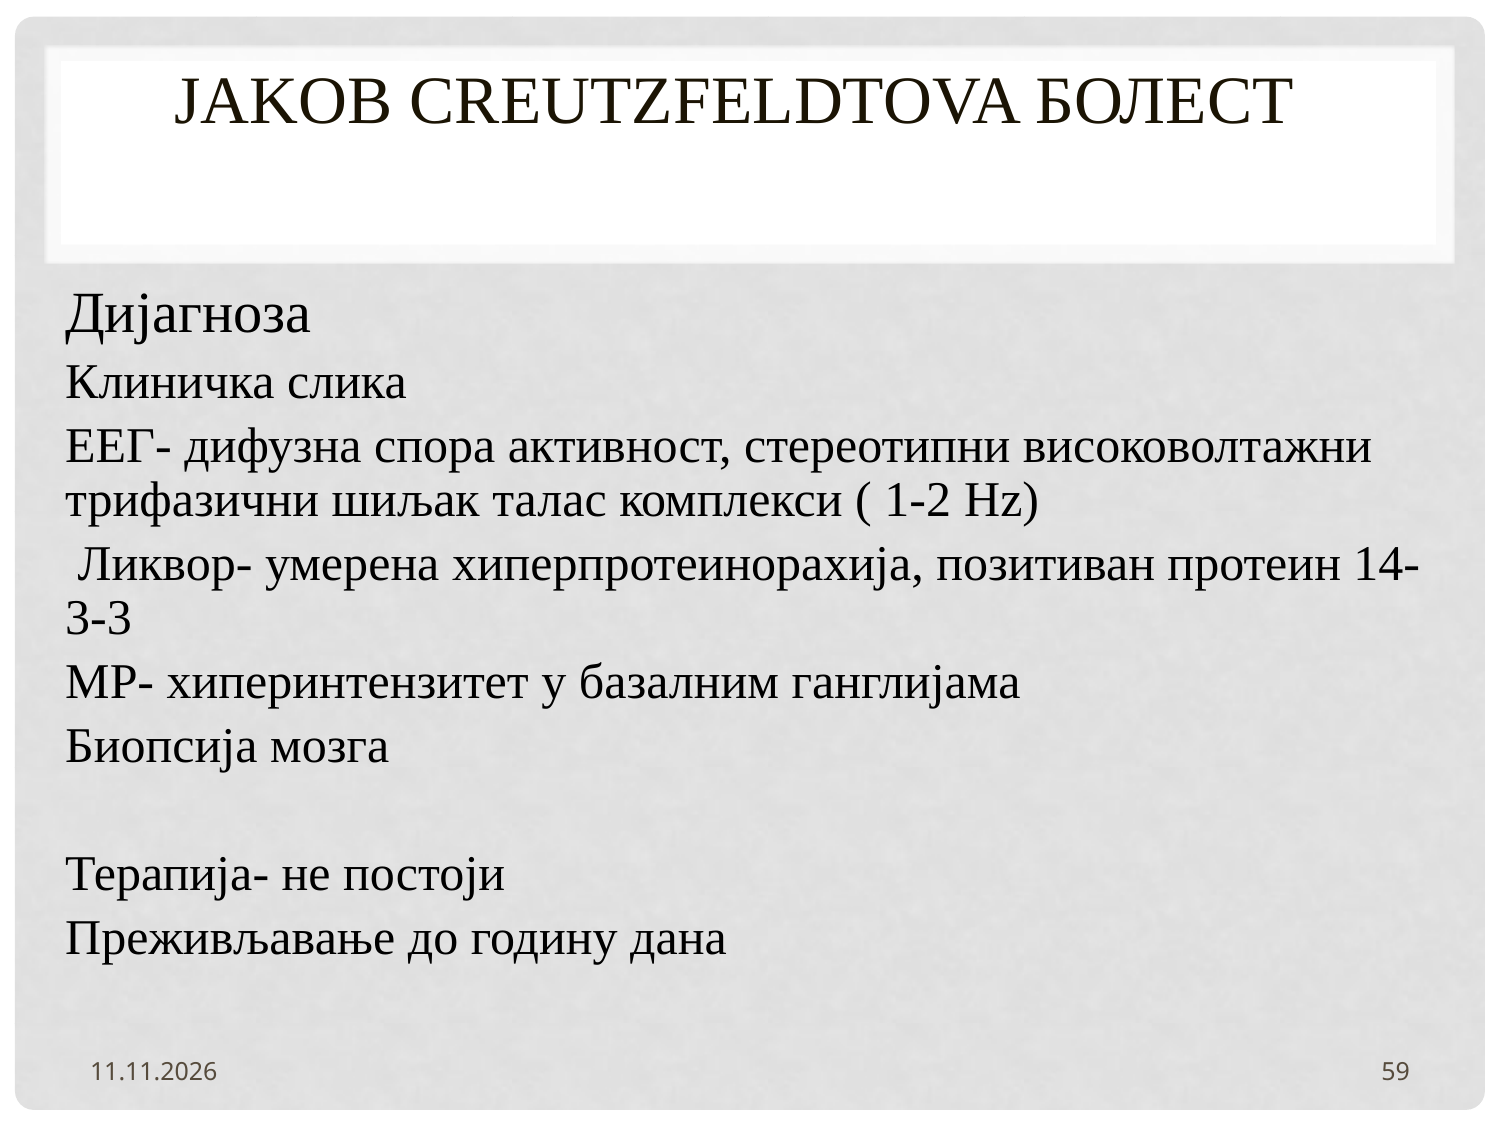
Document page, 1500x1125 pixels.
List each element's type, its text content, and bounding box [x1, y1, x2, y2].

text_box Дијагноза Клиничка слика ЕЕГ- дифузна спора активност, стереотипни високоволтажни трифазични шиљак талас комплекси ( 1-2 Hz) Ликвор- умерена хиперпротеинорахија, позитиван протеин 14-3-3 МР- хиперинтензитет у базалним ганглијама Биопсија мозга Терапија- не постоји Преживљавање до годину дана [50, 275, 1471, 1089]
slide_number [75, 1042, 425, 1103]
slide_number 59 [1074, 1042, 1425, 1103]
title Јakob Creutzfeldtova болест [18, 56, 1450, 244]
